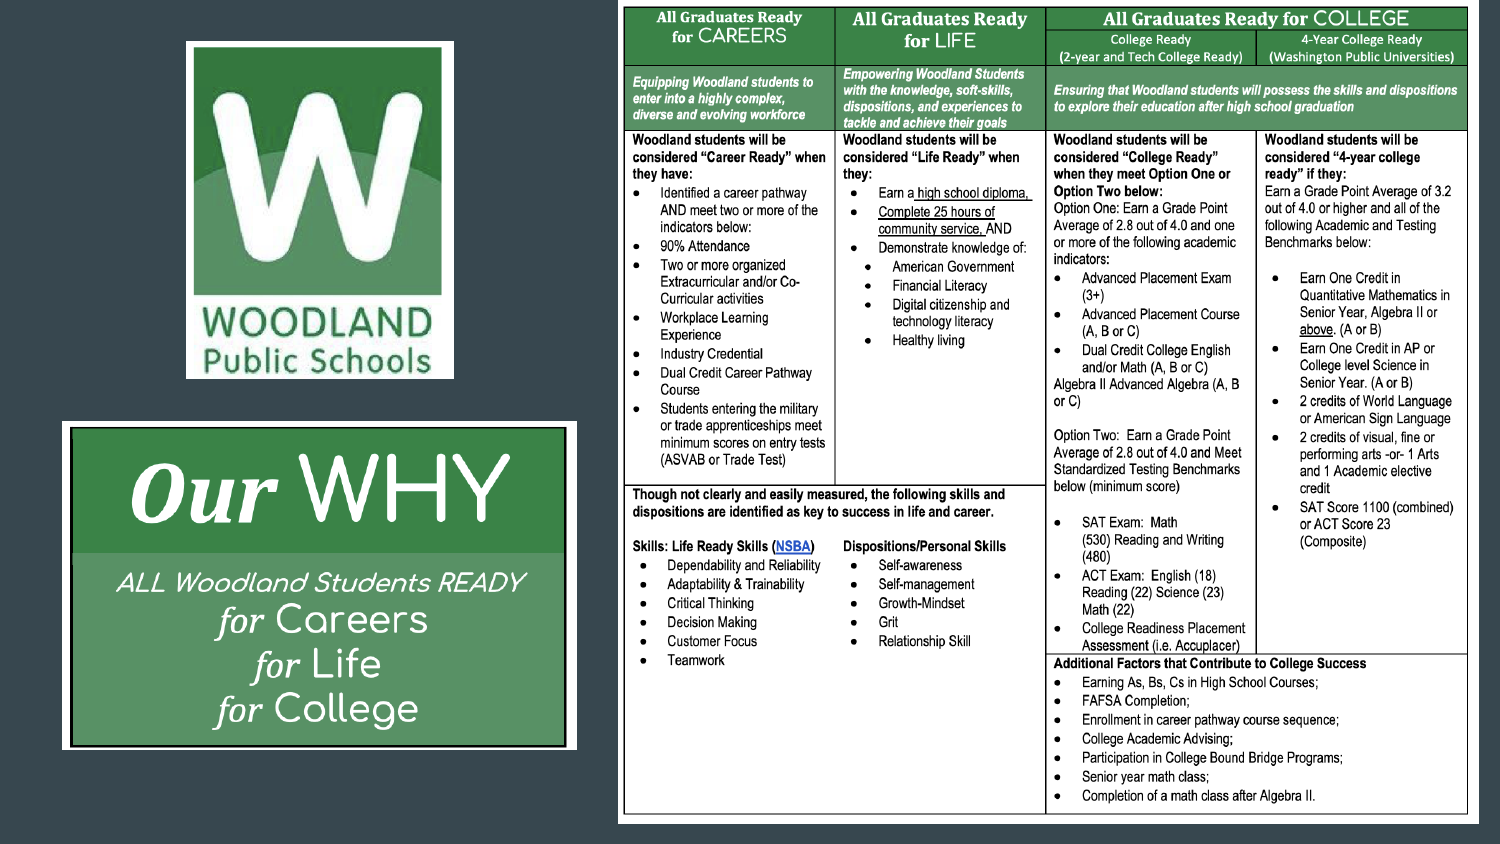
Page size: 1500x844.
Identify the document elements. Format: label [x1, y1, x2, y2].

picture [62, 421, 578, 751]
picture [186, 41, 454, 379]
picture [618, 0, 1480, 824]
